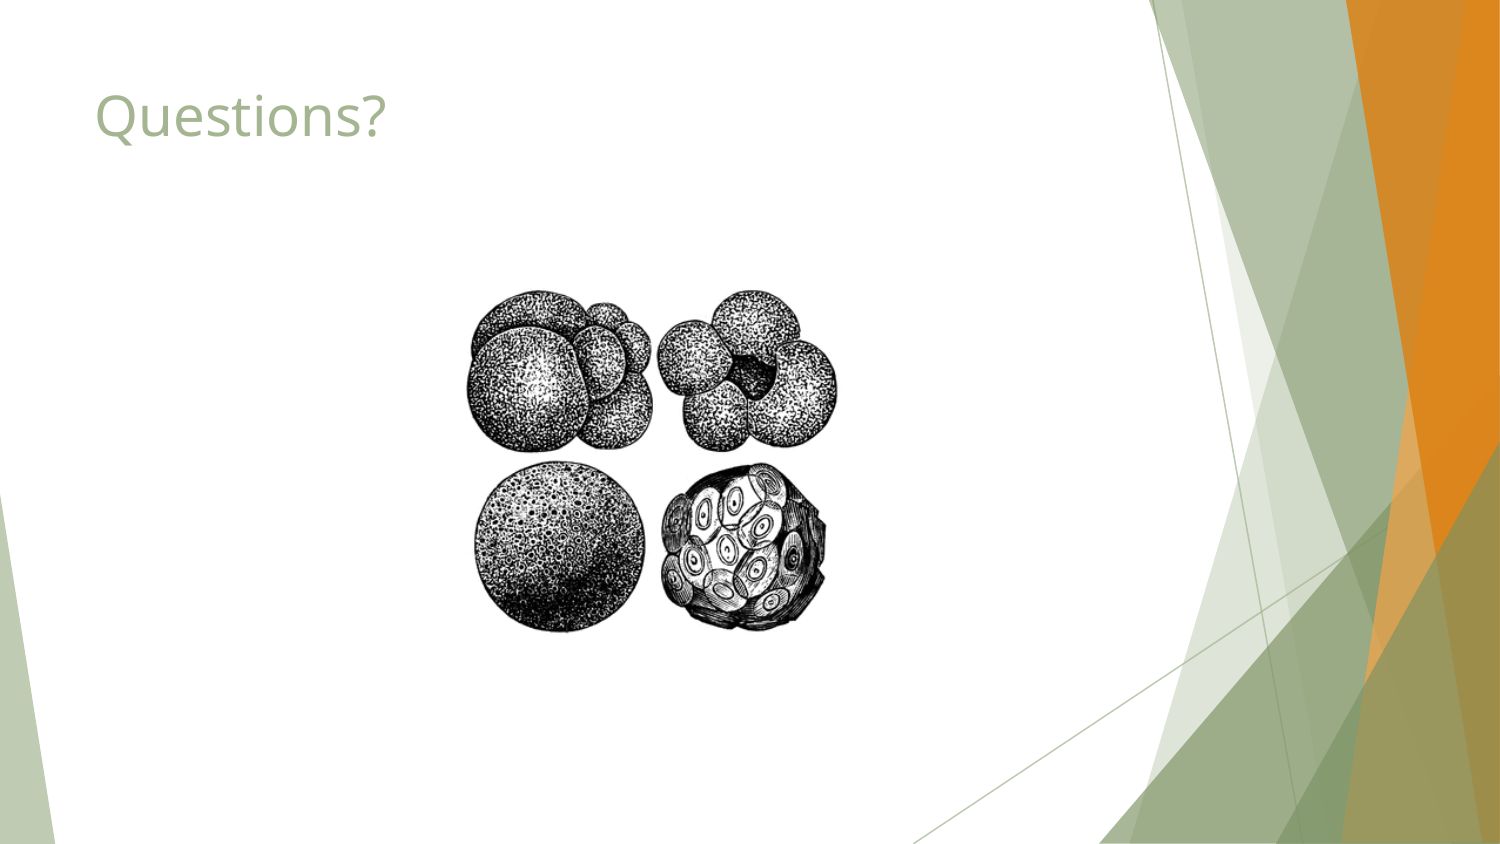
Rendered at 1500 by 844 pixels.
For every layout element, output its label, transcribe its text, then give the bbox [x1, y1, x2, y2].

title Questions? [83, 75, 1141, 238]
picture [464, 287, 841, 636]
